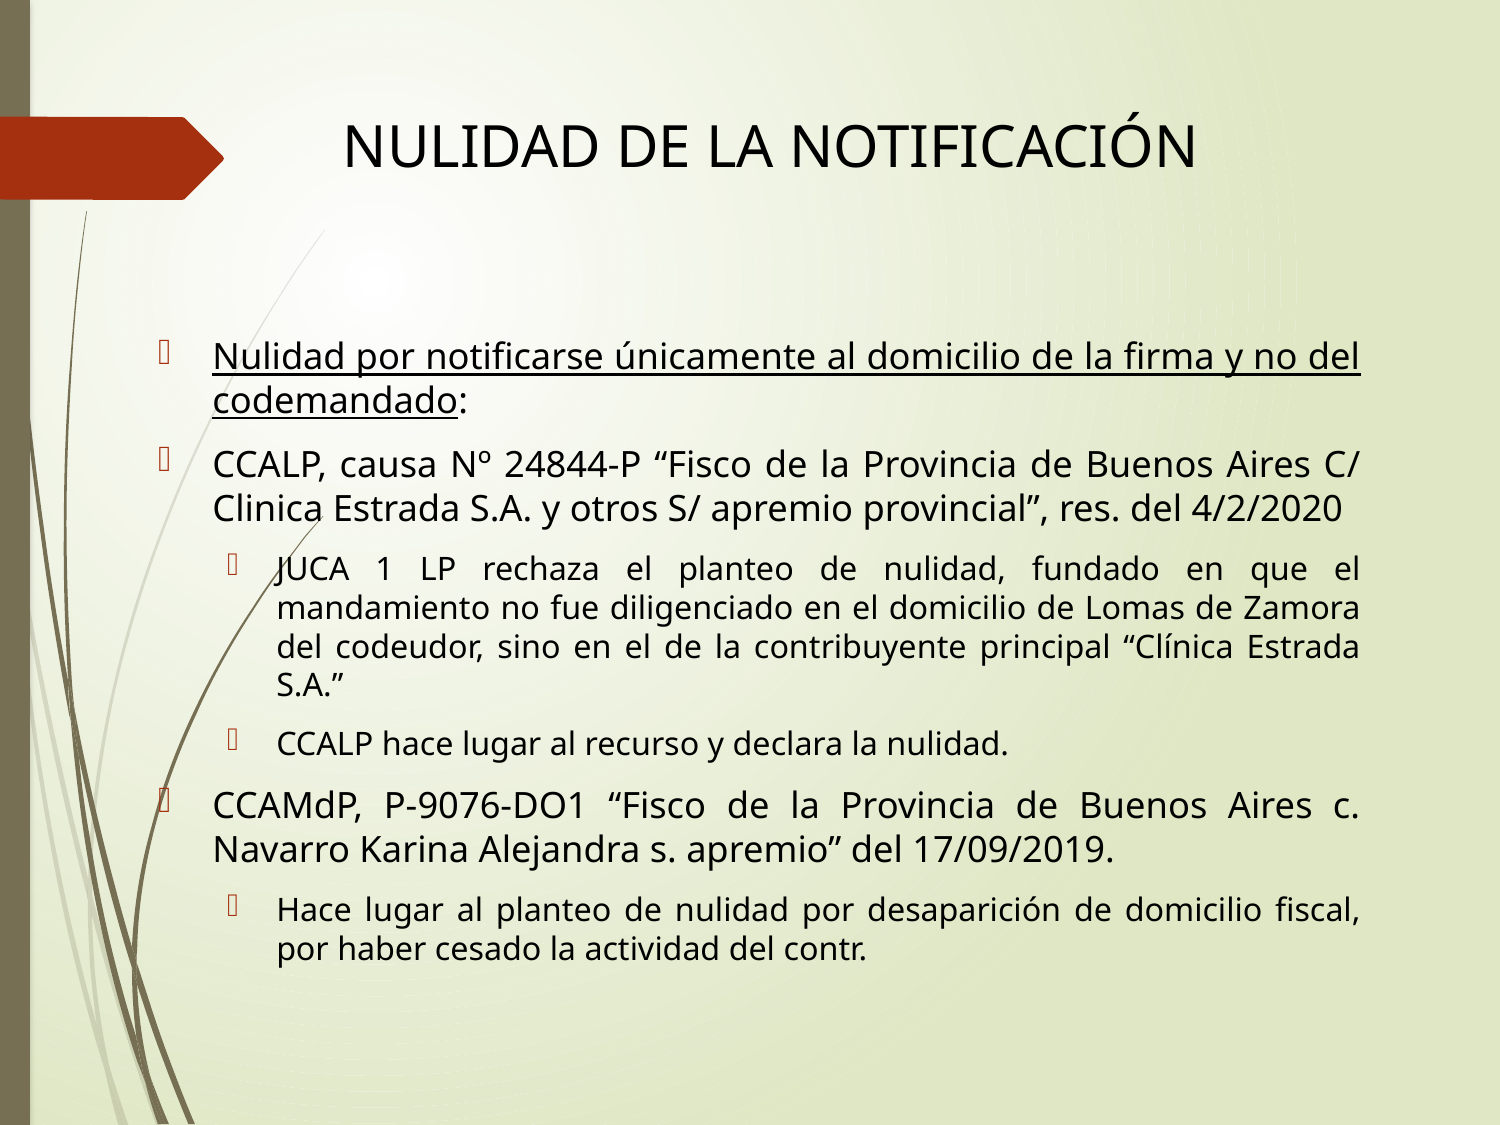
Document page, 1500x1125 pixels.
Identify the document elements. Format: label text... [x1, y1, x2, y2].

list Nulidad por notificarse únicamente al domicilio de la firma y no del codemandado: CCALP, causa Nº 24844-P “Fisco de la Provincia de Buenos Aires C/ Clinica Estrada S.A. y otros S/ apremio provincial”, res. del 4/2/2020 JUCA 1 LP rechaza el planteo de nulidad, fundado en que el mandamiento no fue diligenciado en el domicilio de Lomas de Zamora del codeudor, sino en el de la contribuyente principal “Clínica Estrada S.A.” CCALP hace lugar al recurso y declara la nulidad. CCAMdP, P-9076-DO1 “Fisco de la Provincia de Buenos Aires c. Navarro Karina Alejandra s. apremio” del 17/09/2019. Hace lugar al planteo de nulidad por desaparición de domicilio fiscal, por haber cesado la actividad del contr. [143, 326, 1376, 1012]
title Nulidad de la notificación [230, 101, 1312, 312]
